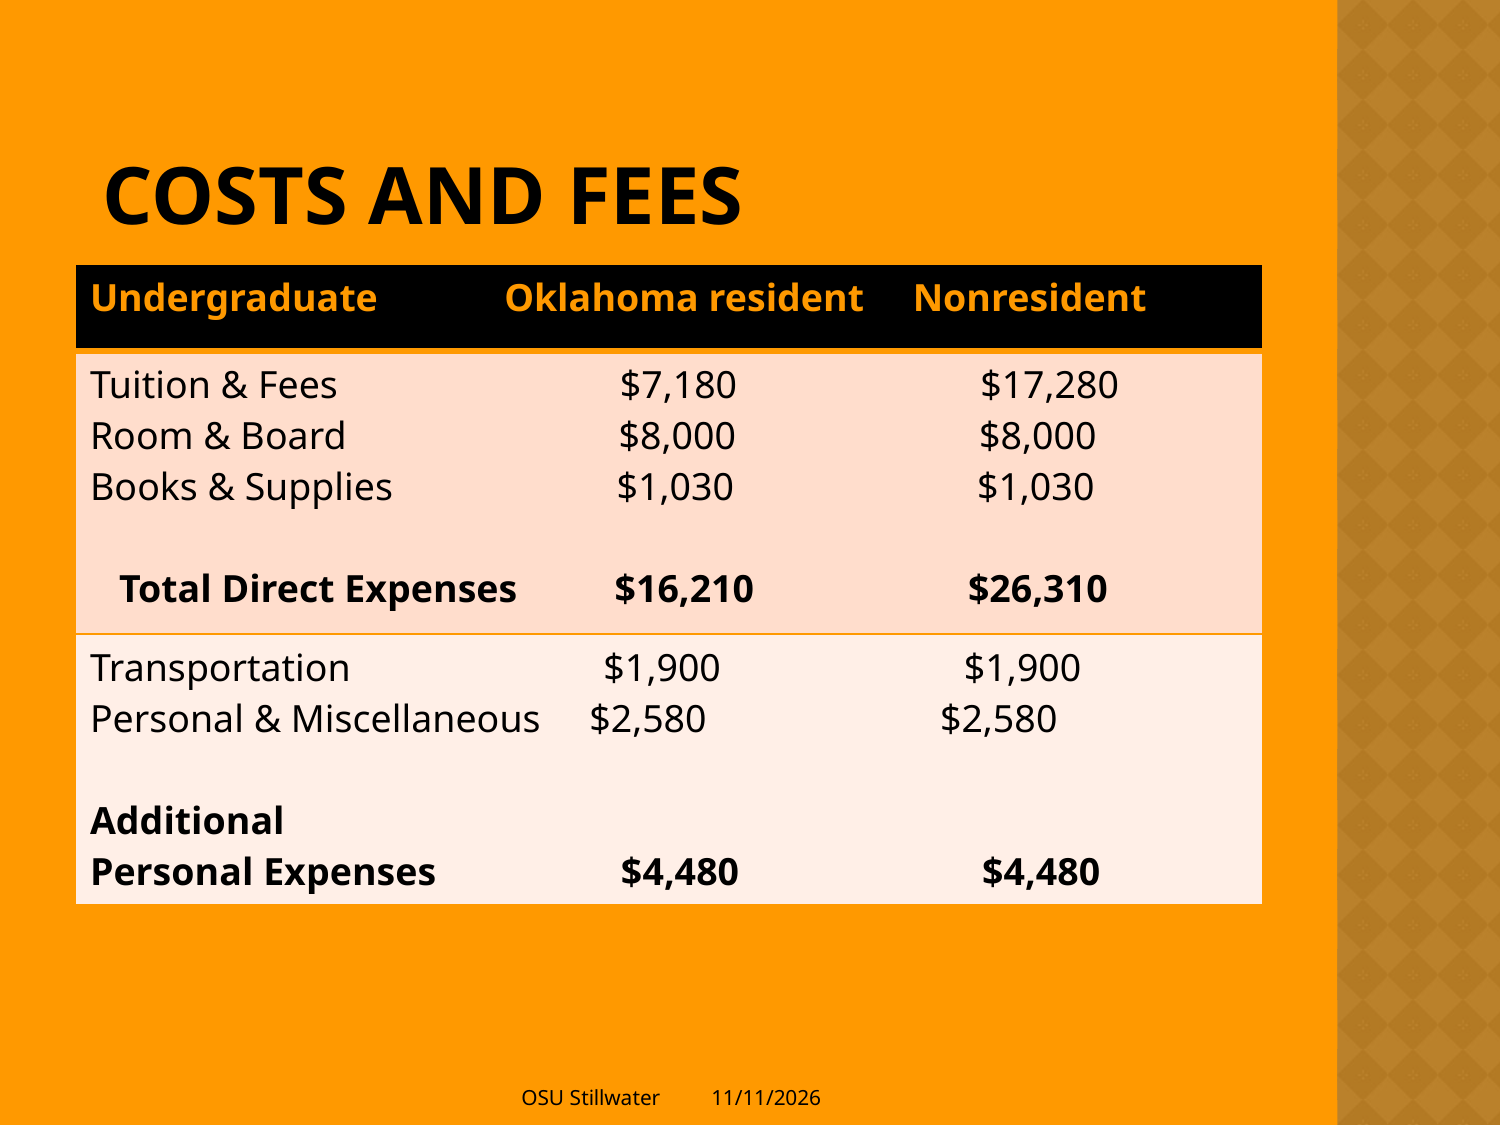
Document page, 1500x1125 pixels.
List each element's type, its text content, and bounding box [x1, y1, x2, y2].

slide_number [696, 1075, 1025, 1113]
footer OSU Stillwater [75, 1075, 675, 1114]
table_header Undergraduate Oklahoma resident Nonresident [76, 265, 1262, 348]
title COSTS AND FEES [75, 52, 1263, 240]
table_cell Tuition & Fees $7,180 $17,280 Room & Board $8,000 $8,000 Books & Supplies $1,030 $1,030 Total Direct Expenses $16,210 $26,310 [76, 354, 1262, 633]
table_cell Transportation $1,900 $1,900 Personal & Miscellaneous $2,580 $2,580 Additional Personal Expenses $4,480 $4,480 [76, 635, 1262, 904]
